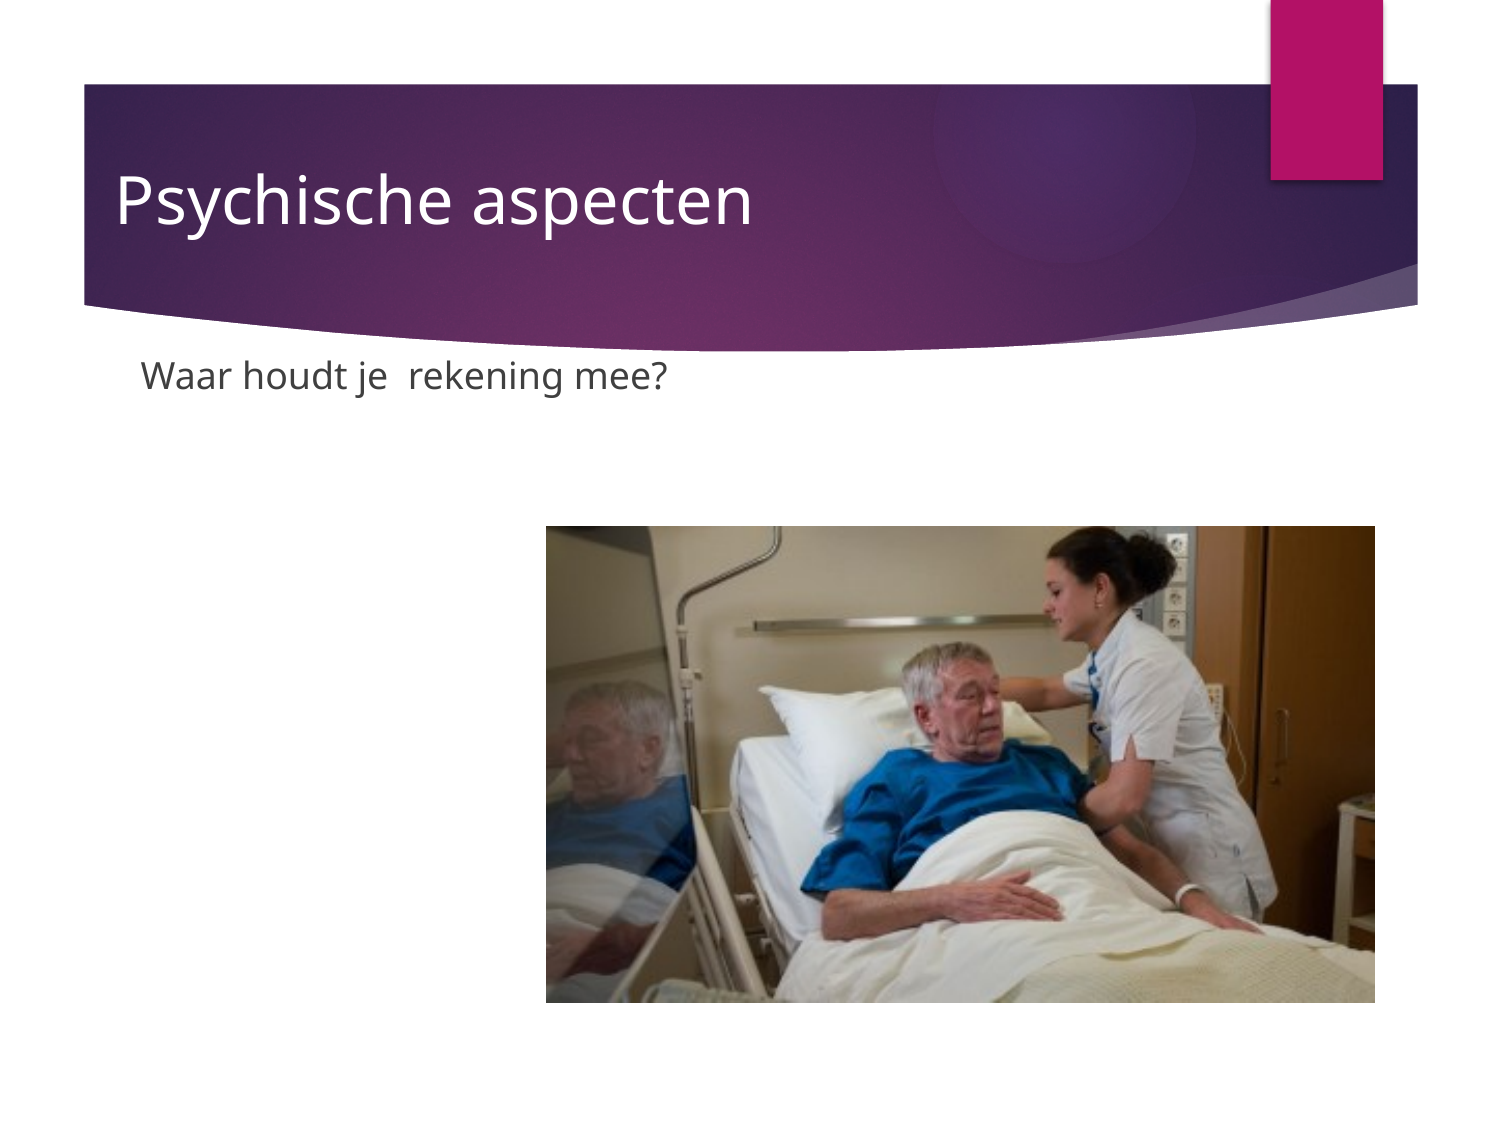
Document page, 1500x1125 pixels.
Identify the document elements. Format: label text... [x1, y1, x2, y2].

title Psychische aspecten [99, 104, 1169, 292]
picture [546, 526, 1376, 1004]
list Waar houdt je rekening mee? [118, 344, 1169, 463]
